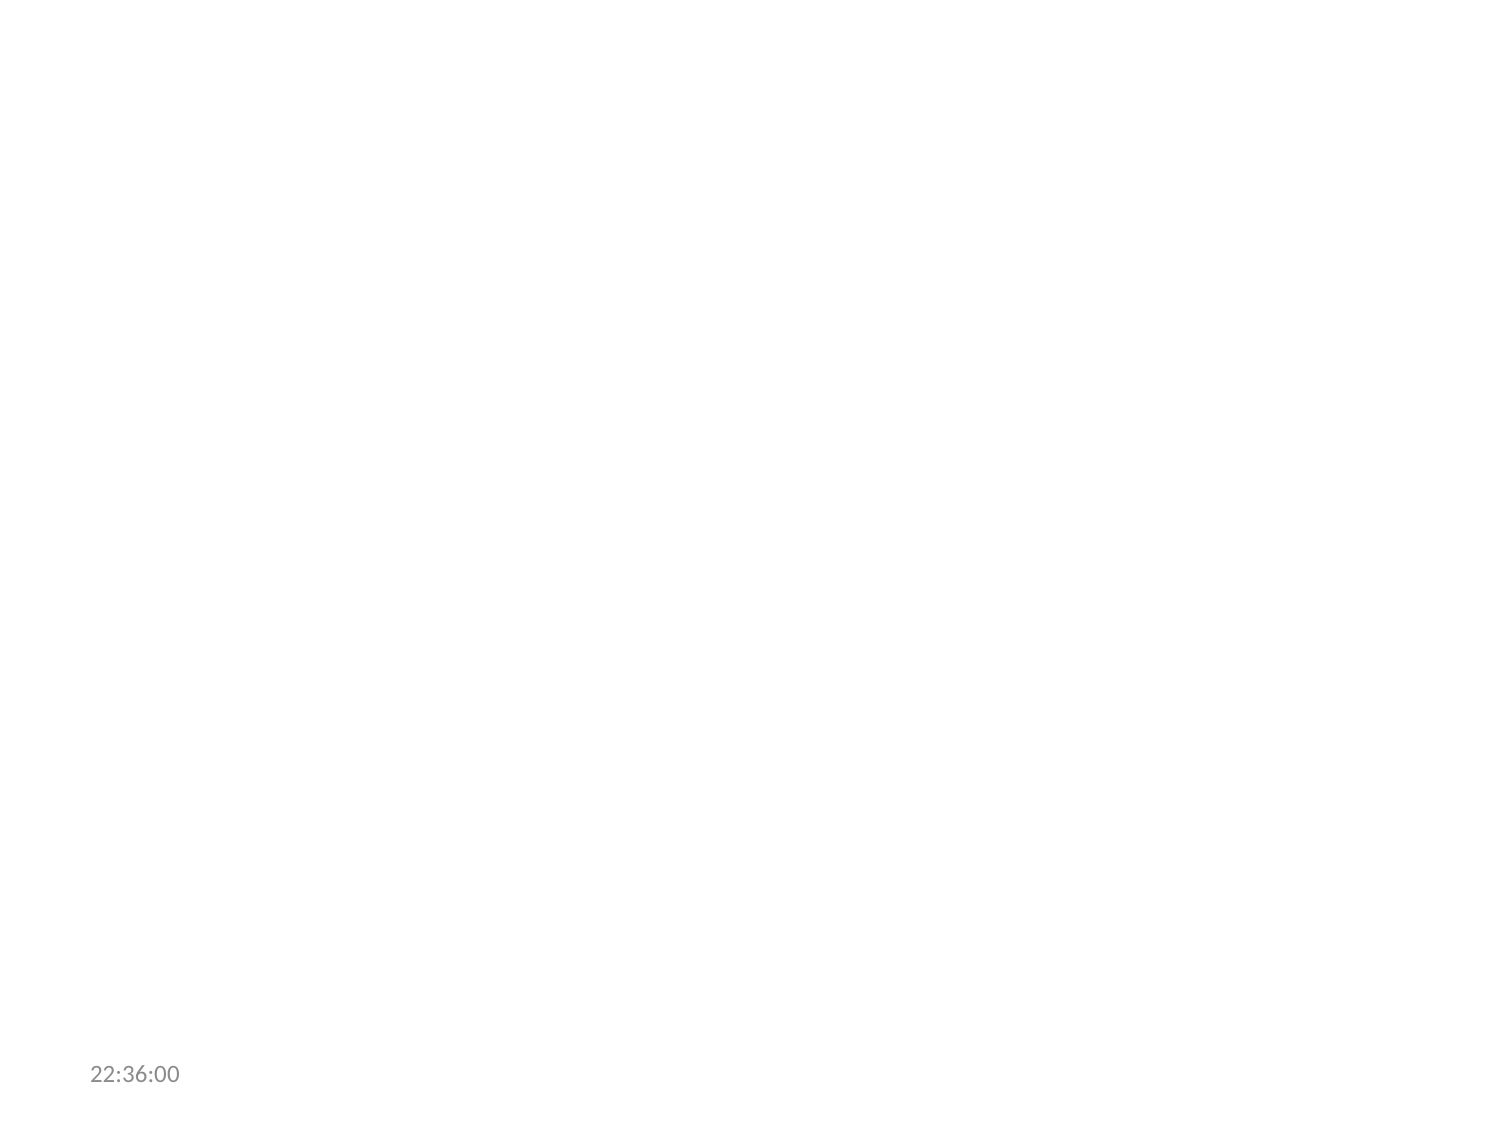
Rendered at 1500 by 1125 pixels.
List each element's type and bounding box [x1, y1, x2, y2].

slide_number [75, 1042, 425, 1103]
